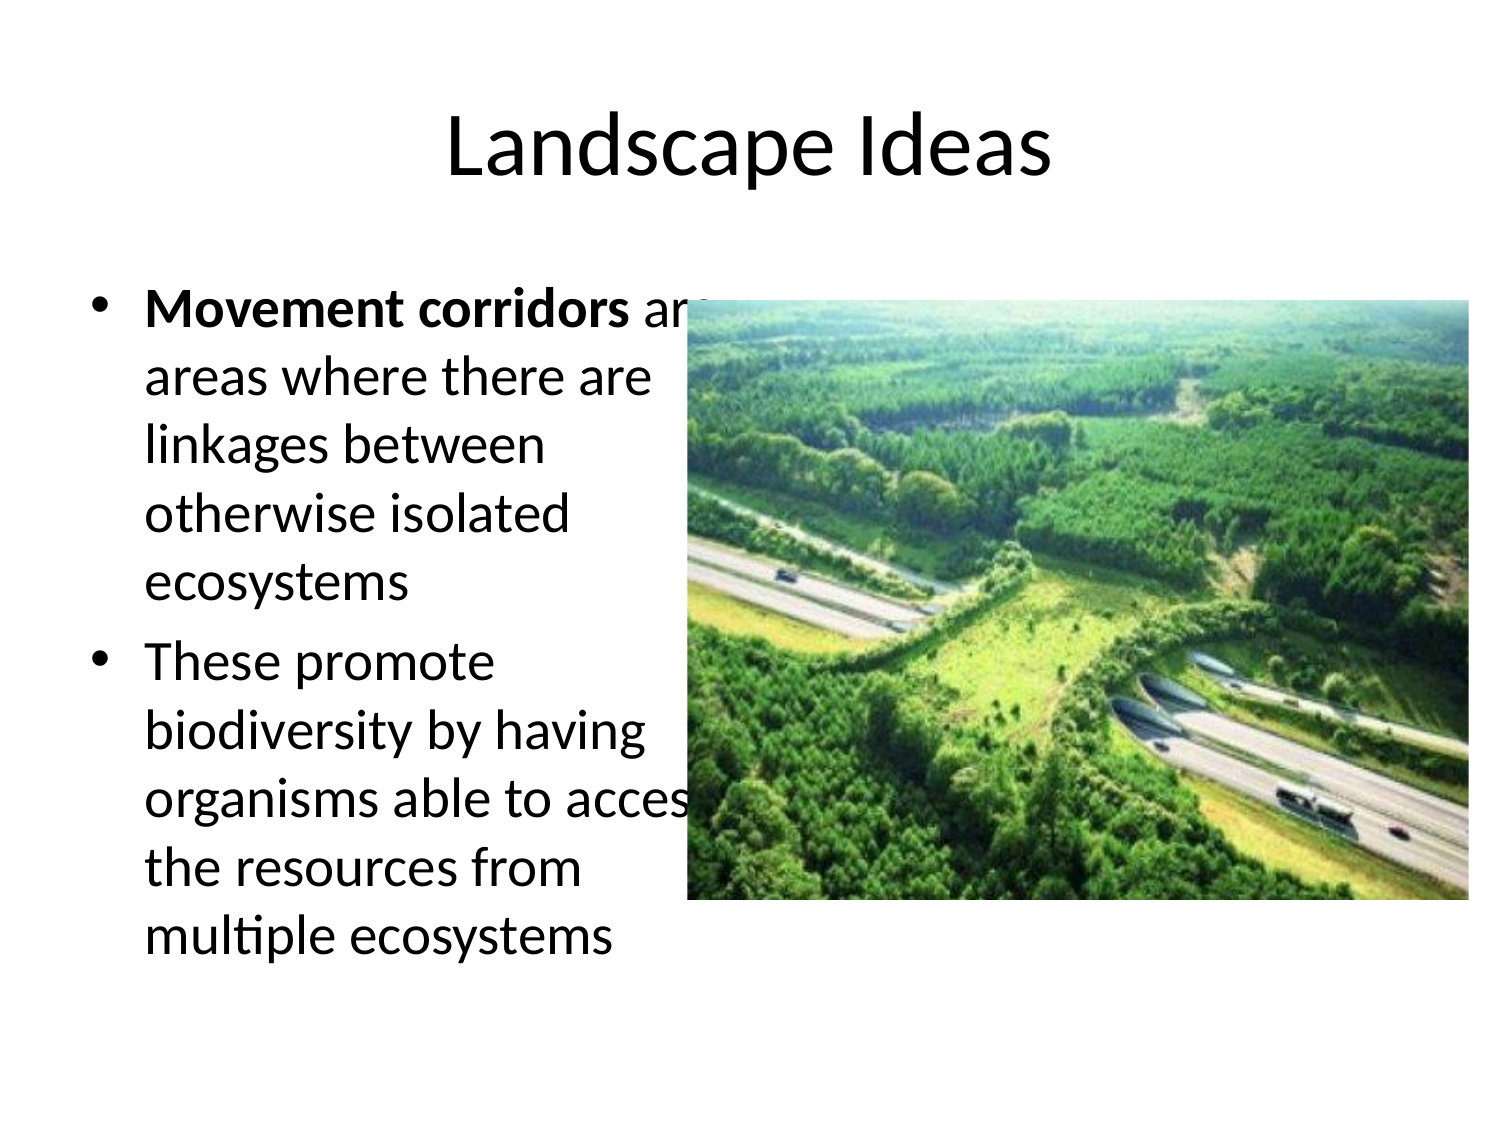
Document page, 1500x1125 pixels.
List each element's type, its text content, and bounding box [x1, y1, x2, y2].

title Landscape Ideas [75, 45, 1425, 233]
list Movement corridors are areas where there are linkages between otherwise isolated ecosystems These promote biodiversity by having organisms able to access the resources from multiple ecosystems [75, 262, 738, 1038]
picture [687, 299, 1469, 901]
